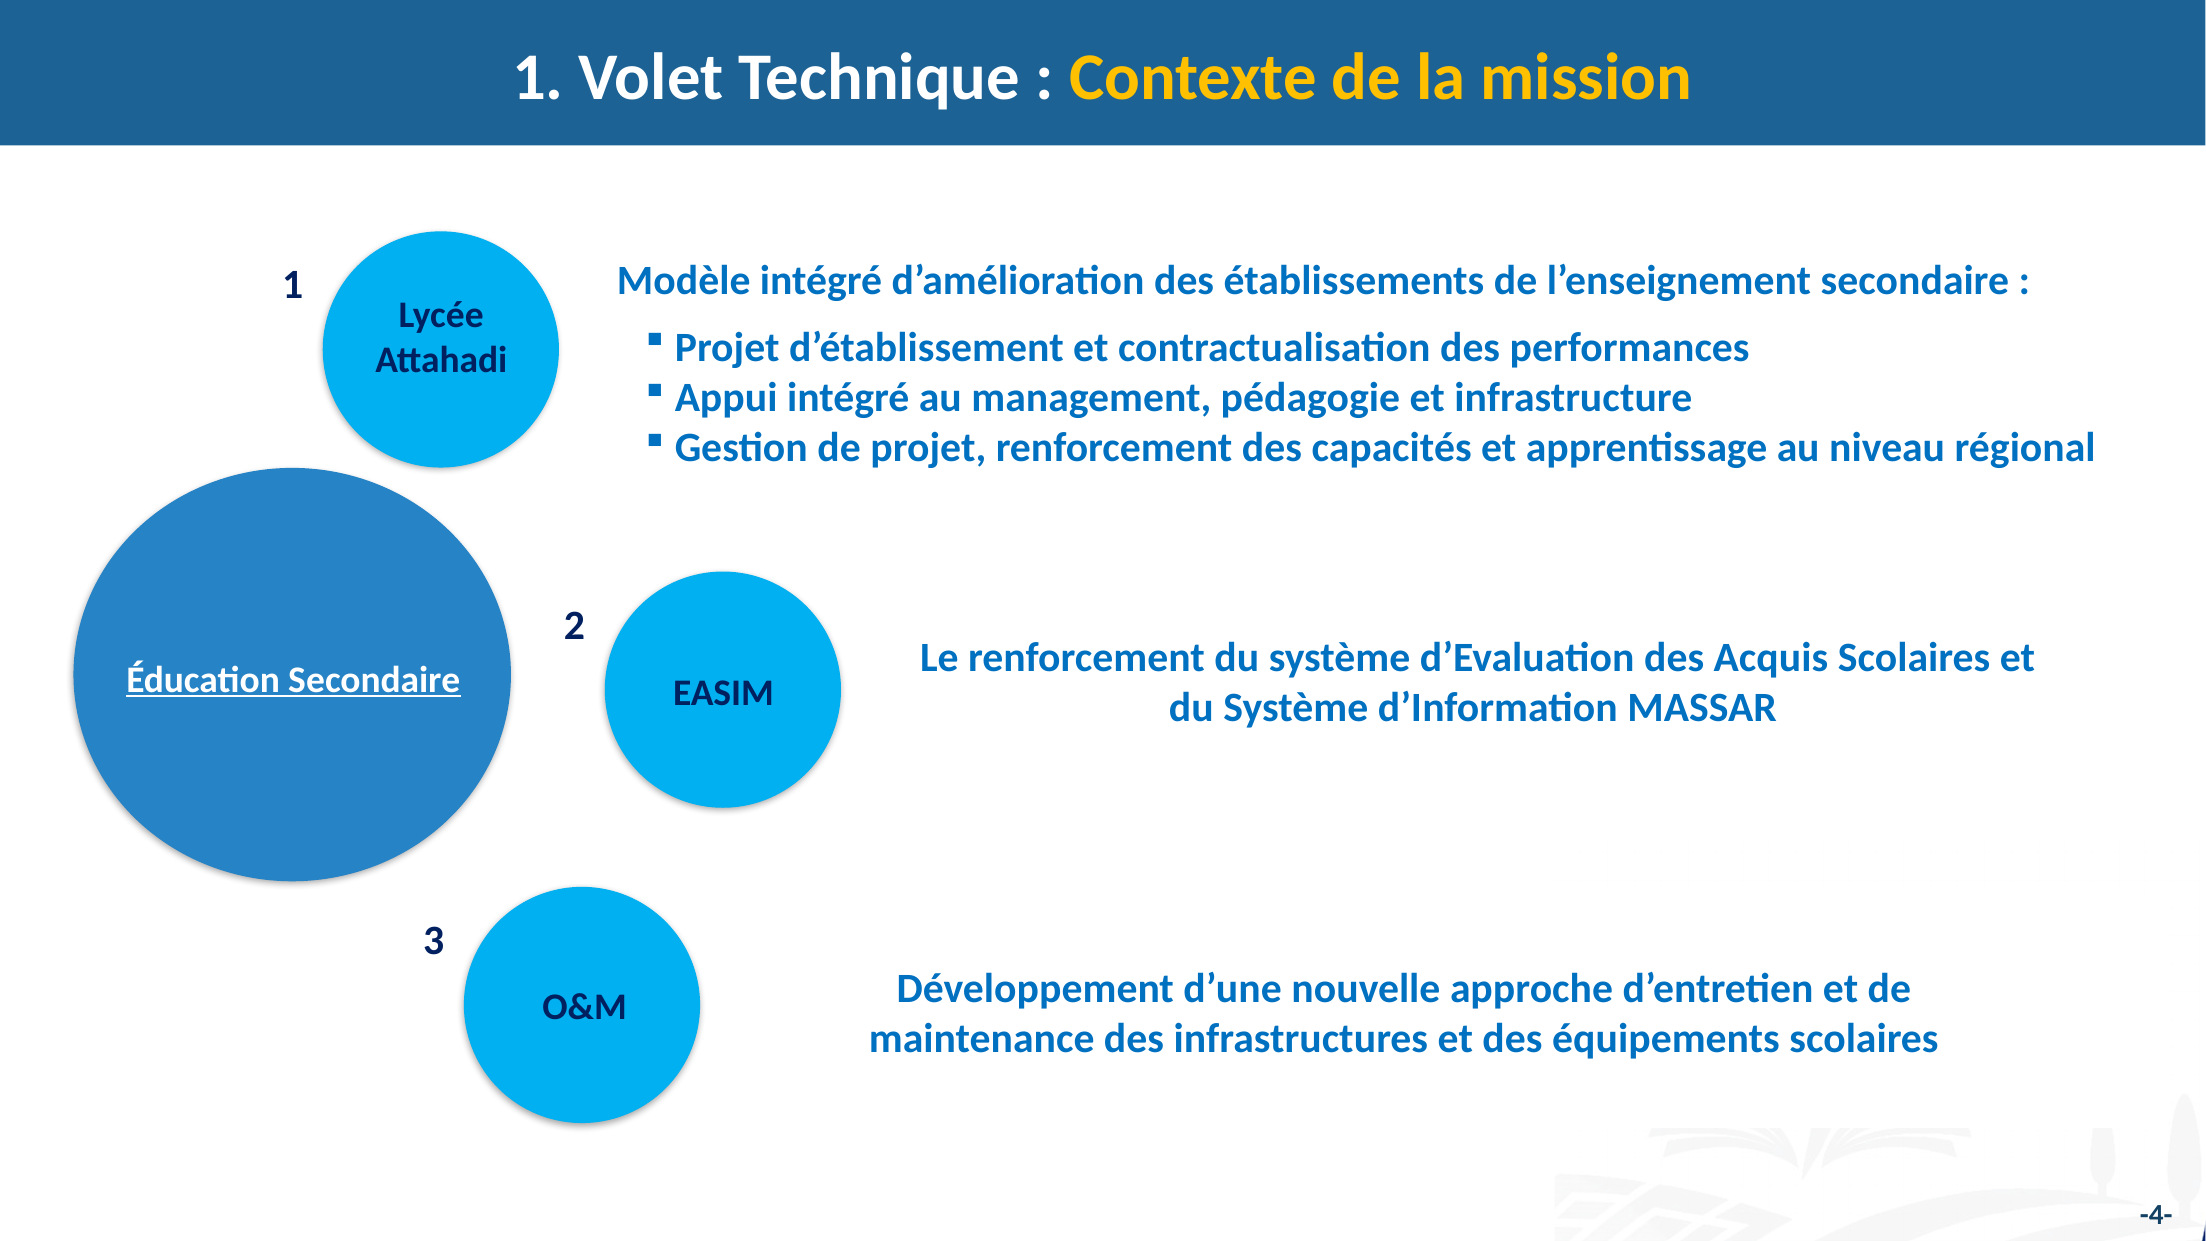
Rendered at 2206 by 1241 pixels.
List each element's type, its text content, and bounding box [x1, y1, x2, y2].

text_box [705, 889, 1549, 1130]
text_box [248, 231, 560, 468]
text_box Développement d’une nouvelle approche d’entretien et de maintenance des infrastructures et des équipements scolaires [768, 953, 1549, 1069]
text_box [44, 467, 525, 882]
text_box Modèle intégré d’amélioration des établissements de l’enseignement secondaire : Projet d’établissement et contractualisation des performances Appui intégré au management, pédagogie et infrastructure Gestion de projet, renforcement des capacités et apprentissage au niveau régional [602, 245, 2153, 478]
picture [1554, 837, 2206, 1241]
text_box [575, 205, 2168, 506]
text_box 1. Volet Technique : Contexte de la mission [0, 0, 2206, 147]
text_box [847, 569, 2193, 810]
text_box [530, 571, 842, 808]
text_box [389, 886, 701, 1124]
text_box Le renforcement du système d’Evaluation des Acquis Scolaires et du Système d’Information MASSAR [890, 622, 2066, 737]
